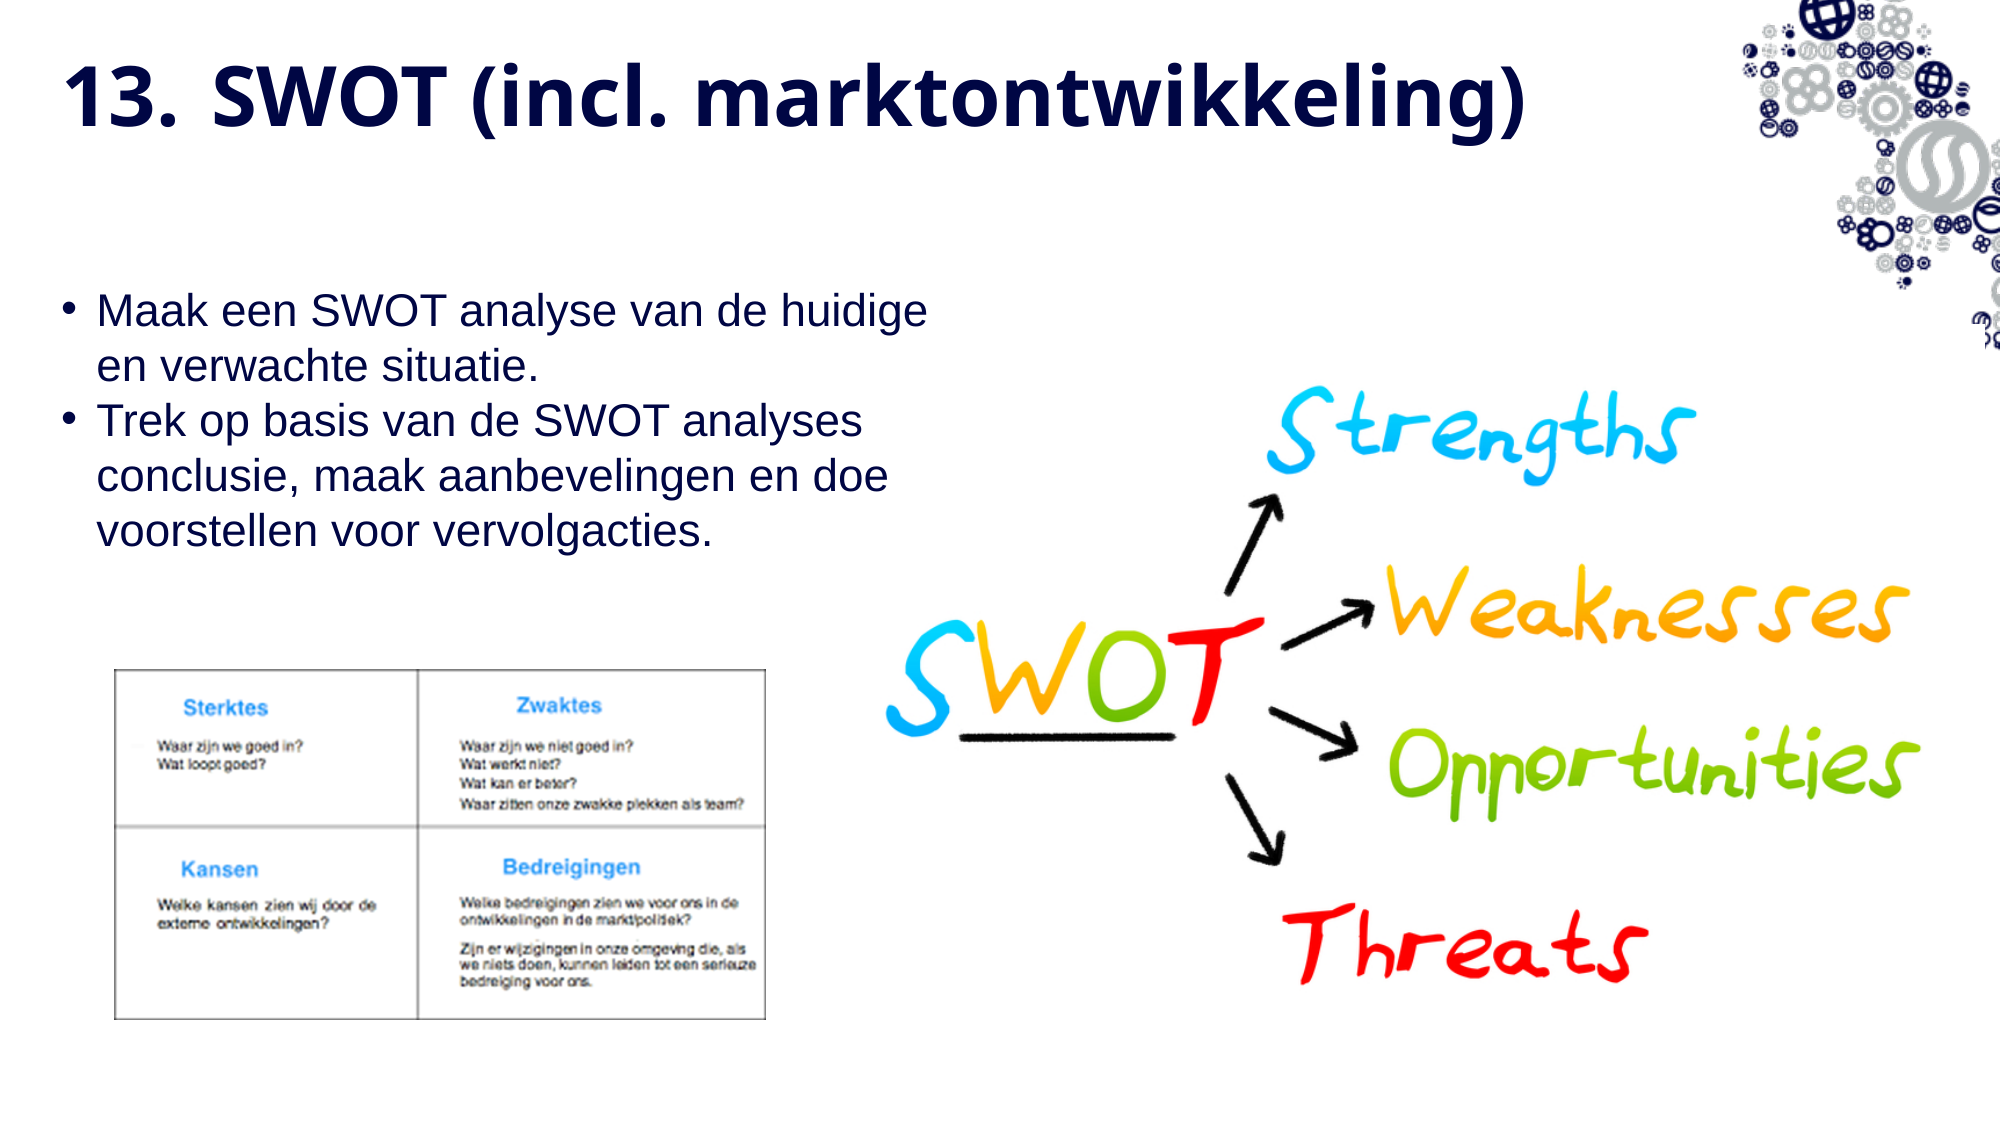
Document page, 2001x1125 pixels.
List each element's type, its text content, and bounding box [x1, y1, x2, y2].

picture [0, 0, 2000, 1125]
list Maak een SWOT analyse van de huidige en verwachte situatie. Trek op basis van de SWOT analyses conclusie, maak aanbevelingen en doe voorstellen voor vervolgacties. [60, 280, 1940, 1006]
title 13. SWOT (incl. marktontwikkeling) [60, 48, 1720, 239]
